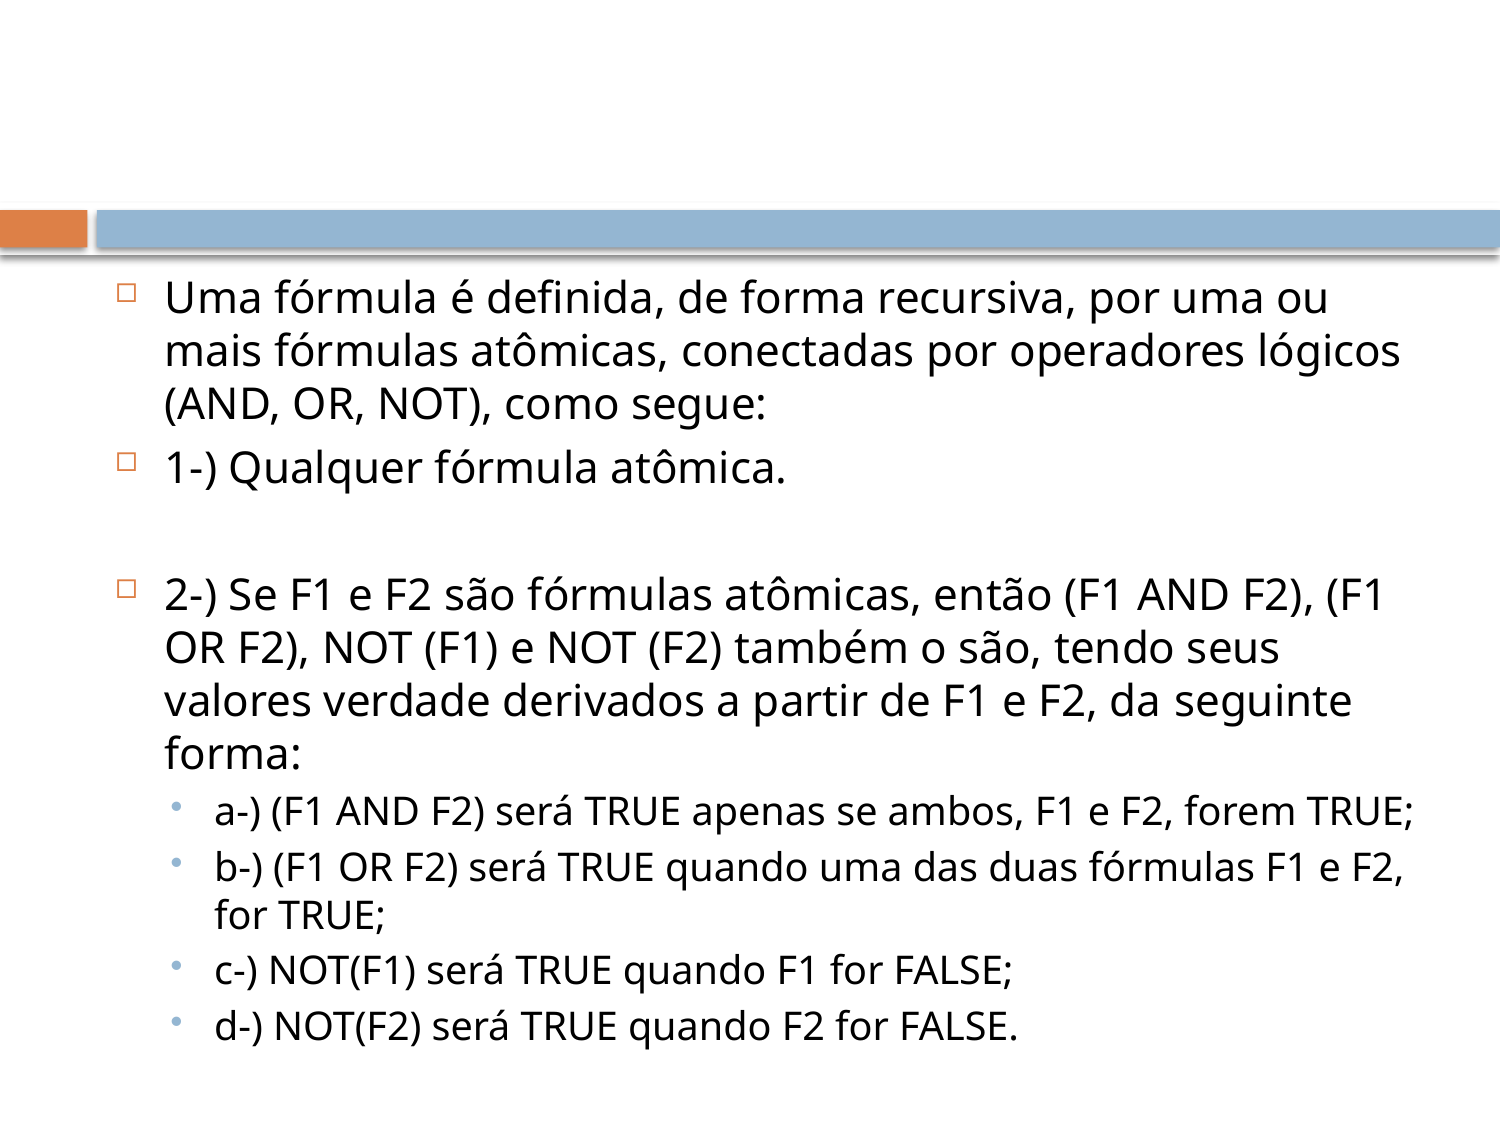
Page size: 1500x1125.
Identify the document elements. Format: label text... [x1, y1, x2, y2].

list Uma fórmula é definida, de forma recursiva, por uma ou mais fórmulas atômicas, conectadas por operadores lógicos (AND, OR, NOT), como segue: 1-) Qualquer fórmula atômica. 2-) Se F1 e F2 são fórmulas atômicas, então (F1 AND F2), (F1 OR F2), NOT (F1) e NOT (F2) também o são, tendo seus valores verdade derivados a partir de F1 e F2, da seguinte forma: a-) (F1 AND F2) será TRUE apenas se ambos, F1 e F2, forem TRUE; b-) (F1 OR F2) será TRUE quando uma das duas fórmulas F1 e F2, for TRUE; c-) NOT(F1) será TRUE quando F1 for FALSE; d-) NOT(F2) será TRUE quando F2 for FALSE. [100, 262, 1438, 1063]
